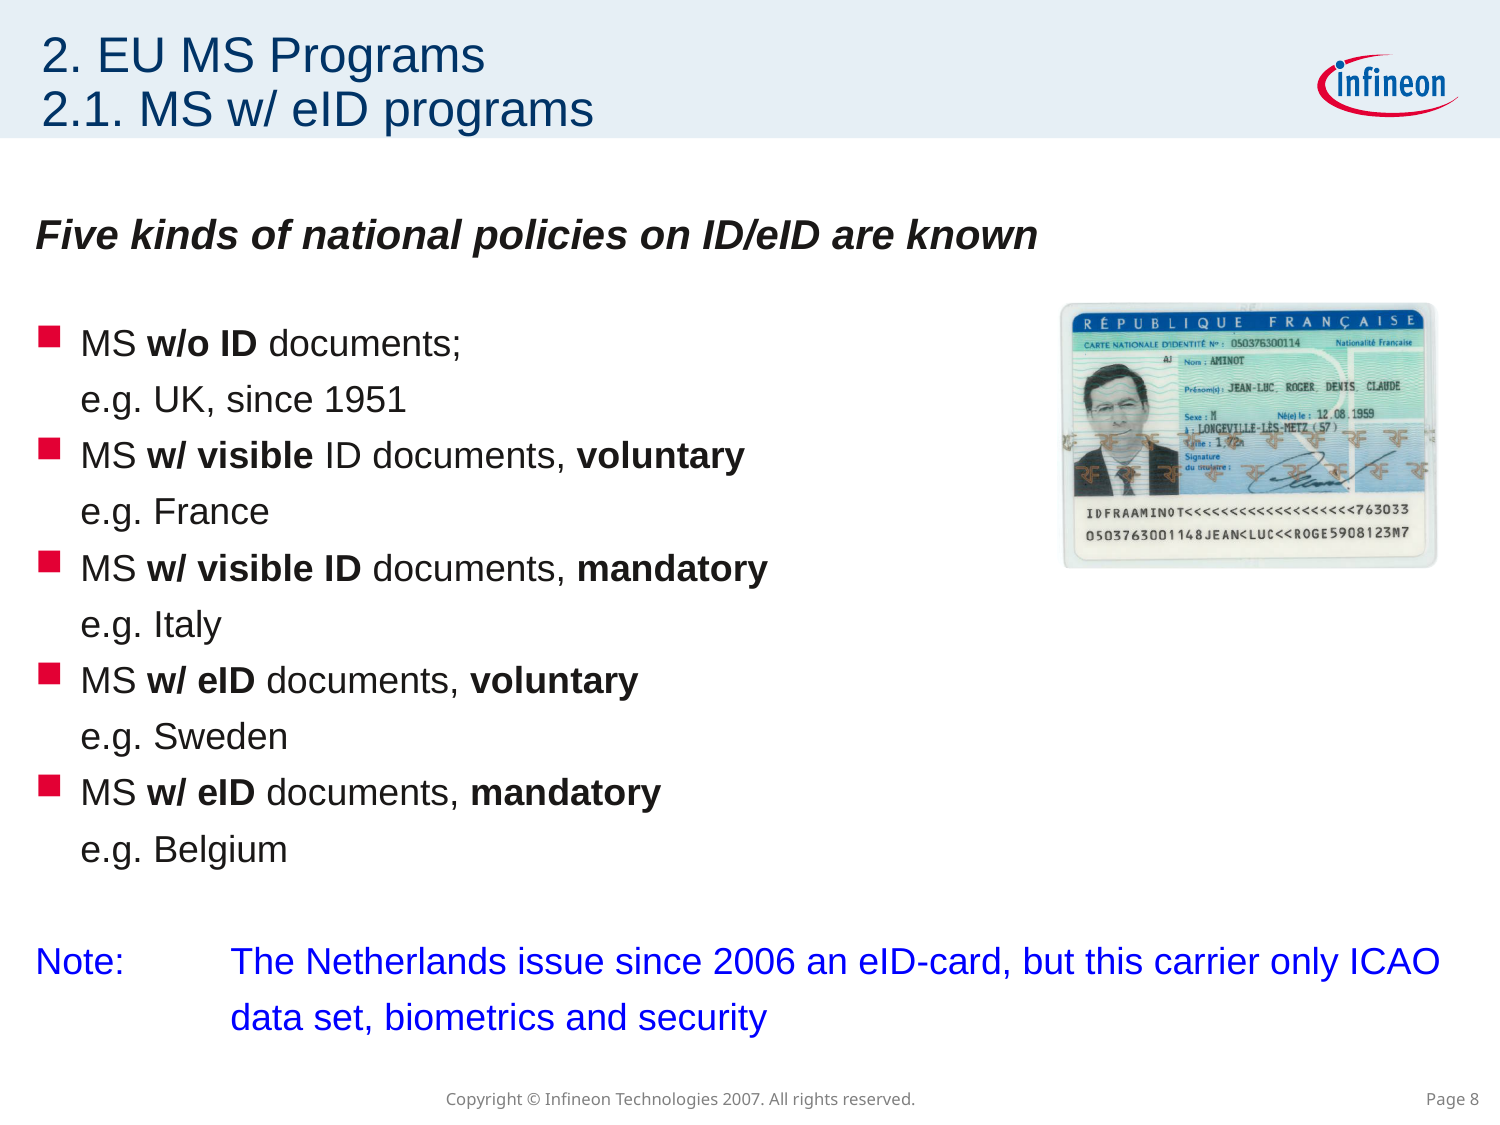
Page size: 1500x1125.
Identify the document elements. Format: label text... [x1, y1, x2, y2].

title 2. EU MS Programs 2.1. MS w/ eID programs [40, 10, 1300, 138]
picture [1056, 302, 1439, 569]
list Five kinds of national policies on ID/eID are known MS w/o ID documents; e.g. UK, since 1951 MS w/ visible ID documents, voluntary e.g. France MS w/ visible ID documents, mandatory e.g. Italy MS w/ eID documents, voluntary e.g. Sweden MS w/ eID documents, mandatory e.g. Belgium Note: The Netherlands issue since 2006 an eID-card, but this carrier only ICAO data set, biometrics and security [35, 194, 1454, 1125]
